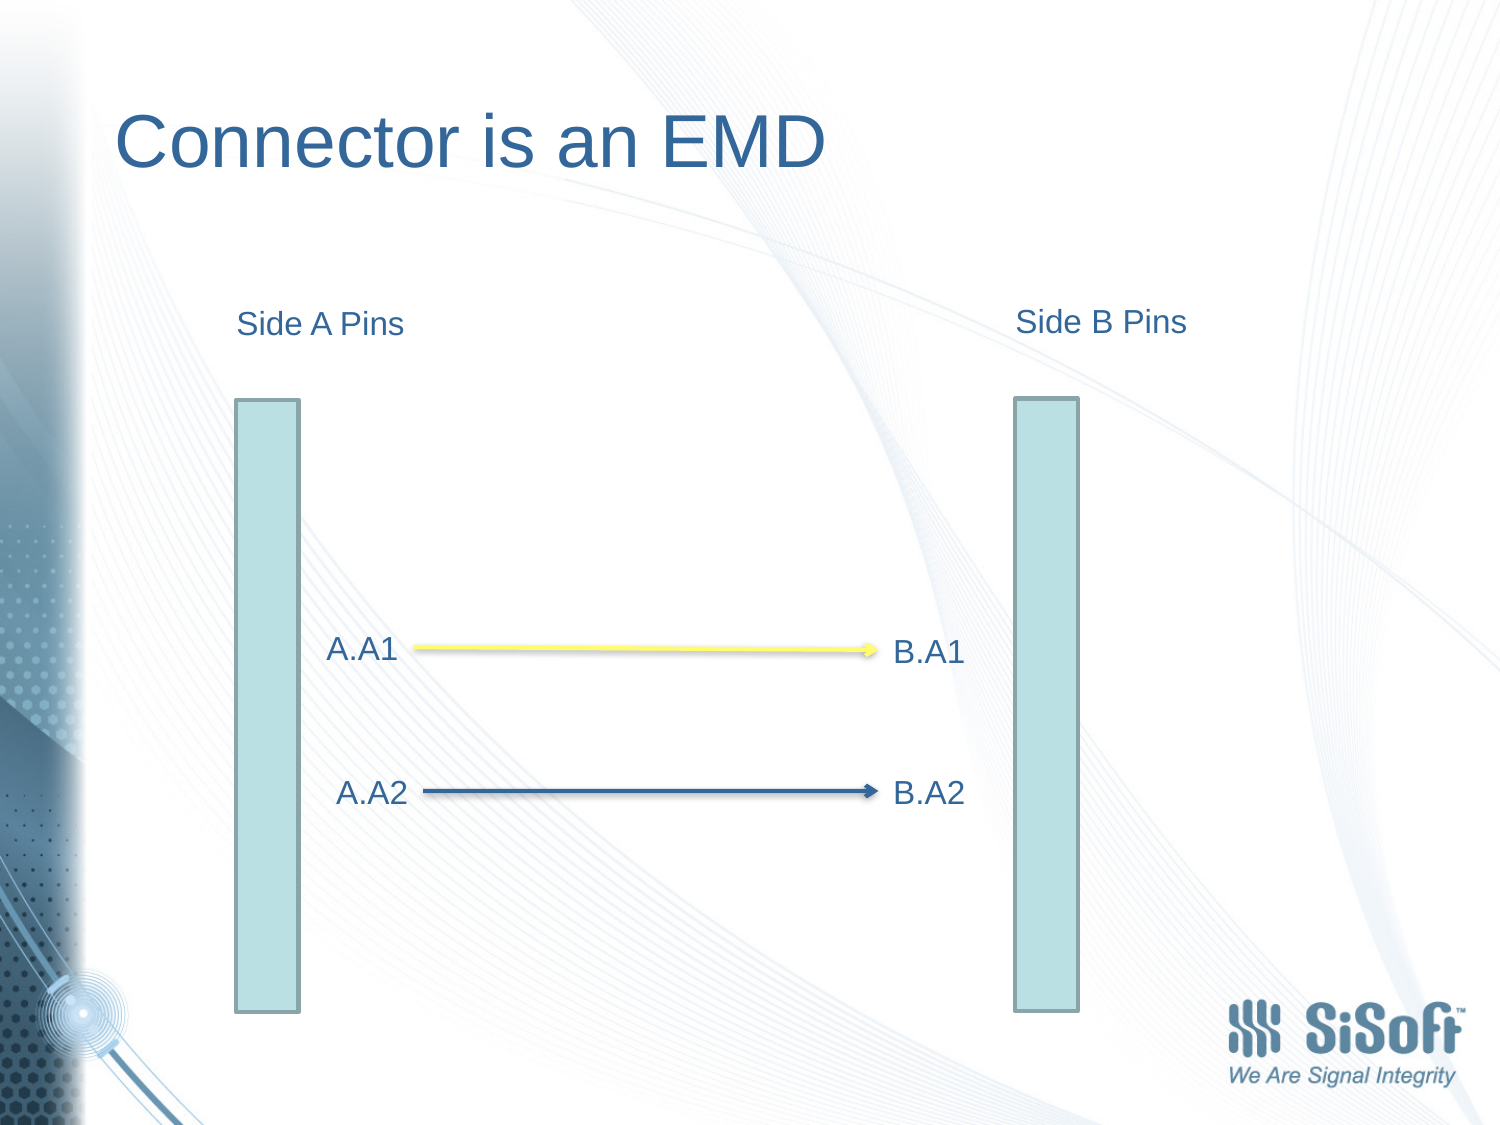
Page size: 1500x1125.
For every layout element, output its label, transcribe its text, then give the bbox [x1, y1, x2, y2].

text_box Side B Pins [1000, 293, 1203, 348]
text_box [234, 398, 301, 1014]
text_box A.A1 [311, 619, 414, 675]
text_box B.A1 [878, 622, 981, 678]
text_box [414, 647, 879, 651]
text_box Side A Pins [221, 294, 420, 350]
title Connector is an EMD [99, 62, 1450, 213]
text_box A.A2 [321, 763, 424, 819]
picture [0, 0, 1500, 1125]
text_box [1013, 396, 1080, 1013]
text_box B.A2 [878, 763, 981, 819]
